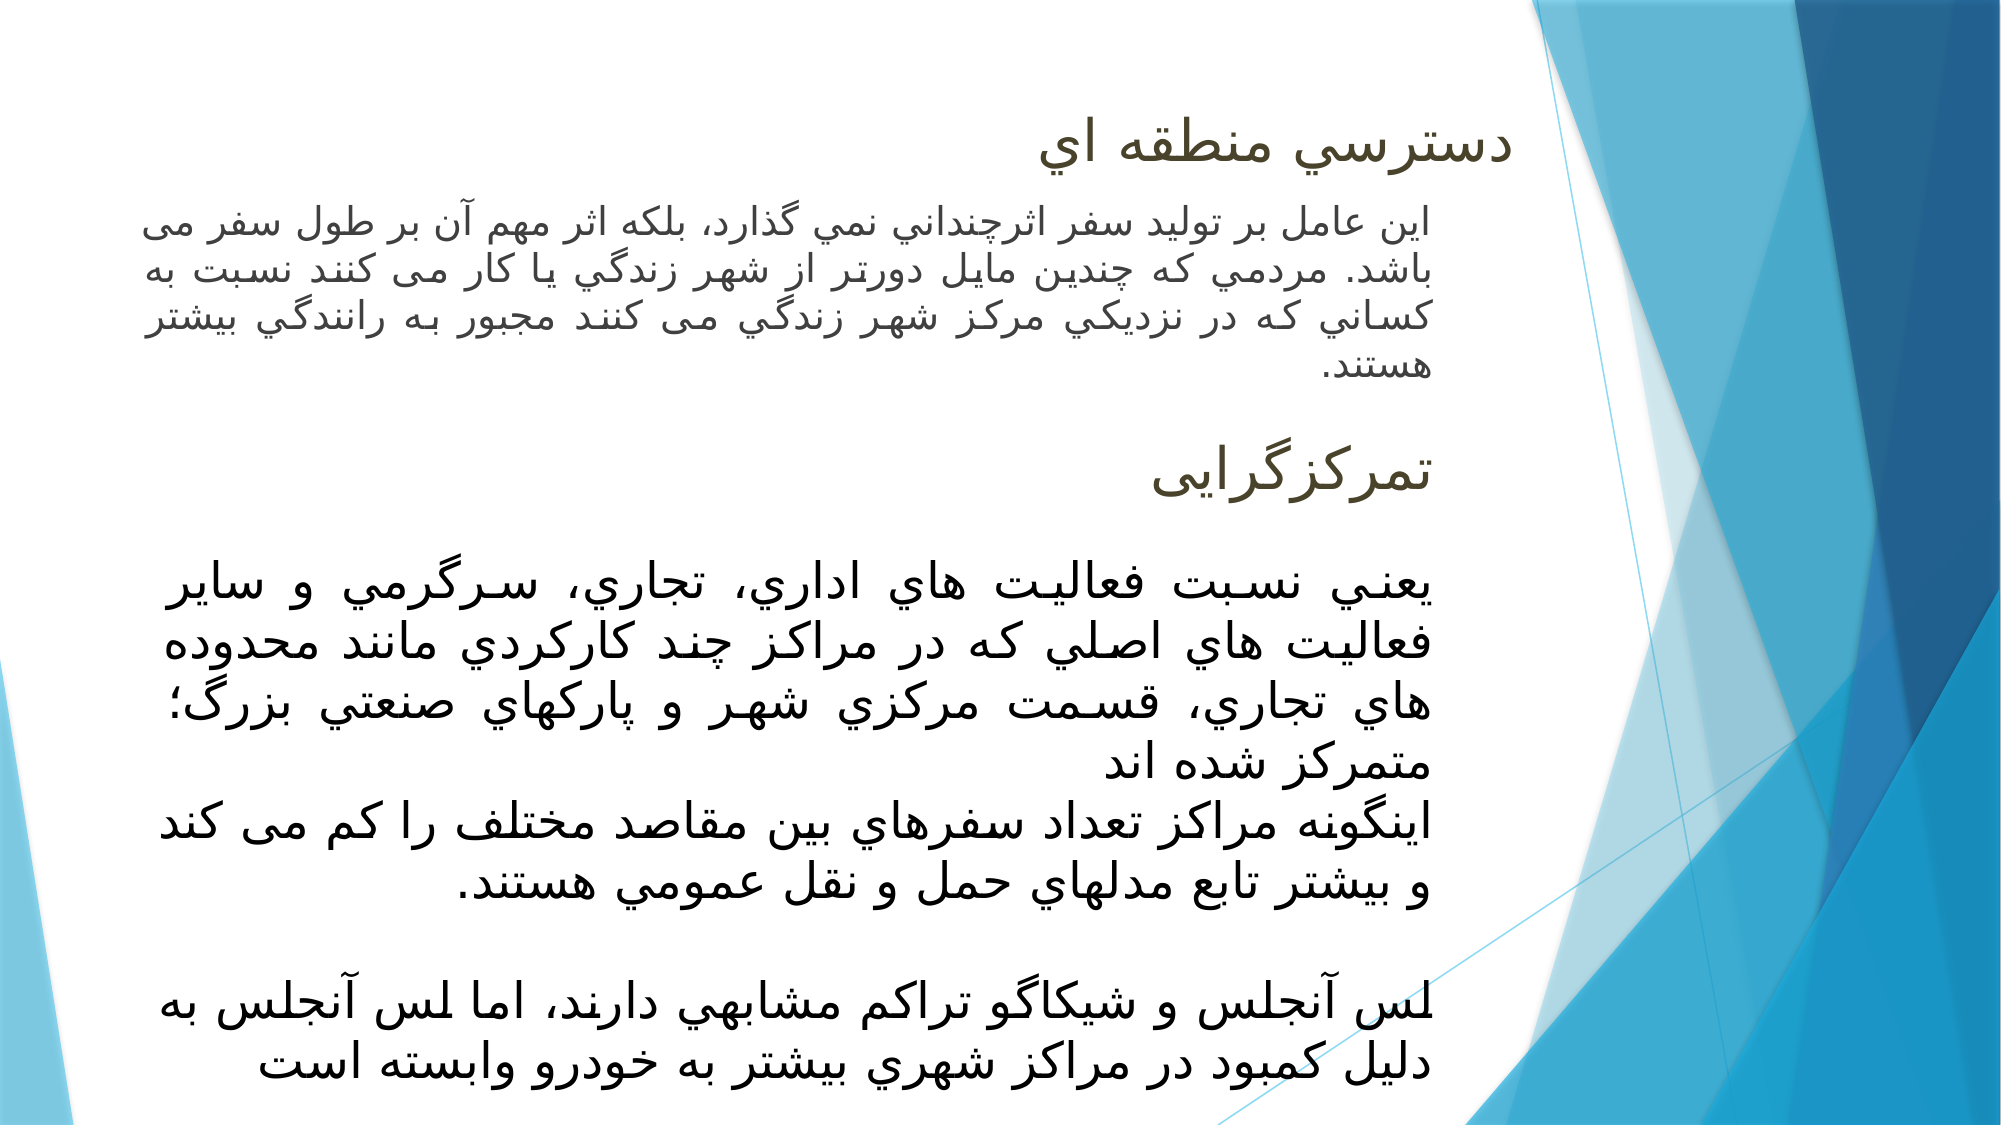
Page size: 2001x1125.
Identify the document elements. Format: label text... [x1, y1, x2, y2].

text_box تمرکزگرایی [1107, 424, 1449, 509]
text_box دسترسي منطقه اي [1022, 95, 1530, 181]
list اين عامل بر توليد سفر اثرچنداني نمي گذارد، بلكه اثر مهم آن بر طول سفر می باشد. مردمي كه چندين مايل دورتر از شهر زندگي يا كار می کنند نسبت به كساني كه در نزديكي مركز شهر زندگي می کنند مجبور به رانندگي بيشتر هستند. [126, 188, 1449, 393]
text_box يعني نسبت فعاليت هاي اداري، تجاري، سرگرمي و ساير فعاليت هاي اصلي كه در مراكز چند كاركردي مانند محدوده هاي تجاري، قسمت مركزي شهر و پاركهاي صنعتي بزرگ؛ متمركز شده اند اينگونه مراكز تعداد سفرهاي بين مقاصد مختلف را كم می کند و بيشتر تابع مدلهاي حمل و نقل عمومي هستند. لس آنجلس و شيكاگو تراكم مشابهي دارند، اما لس آنجلس به دليل كمبود در مراكز شهري بيشتر به خودرو وابسته است [143, 541, 1449, 1097]
